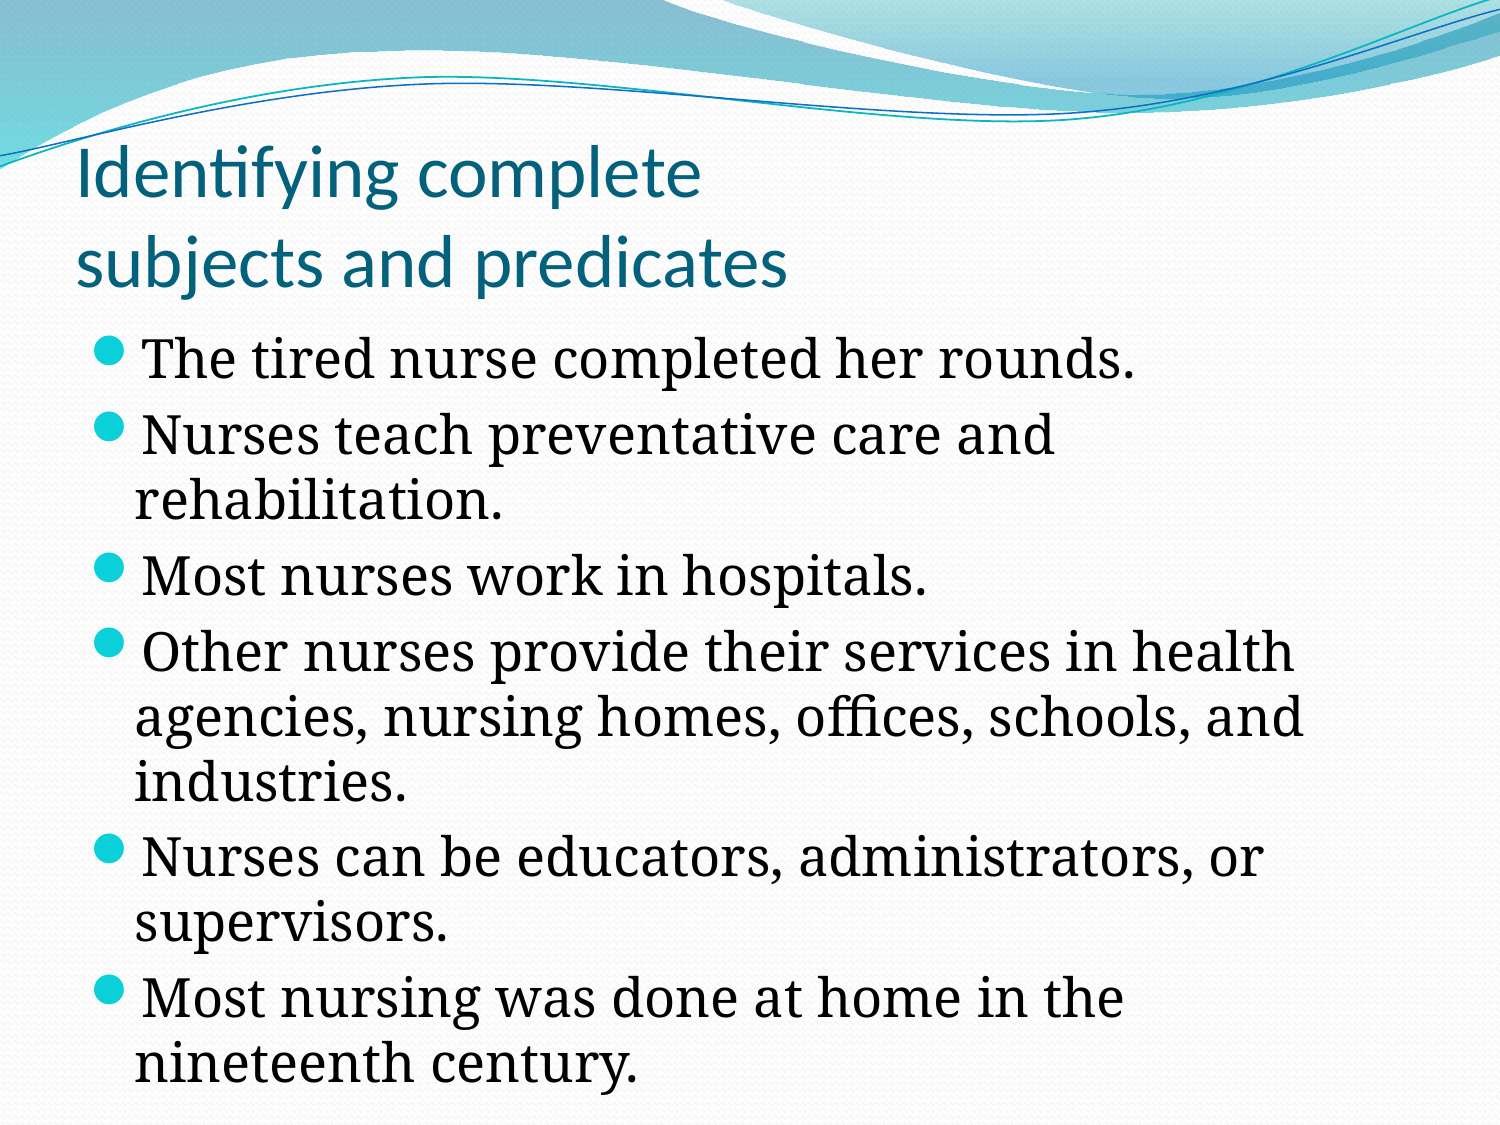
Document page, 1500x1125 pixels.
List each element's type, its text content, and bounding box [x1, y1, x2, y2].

title Identifying complete subjects and predicates [75, 115, 1425, 303]
list The tired nurse completed her rounds. Nurses teach preventative care and rehabilitation. Most nurses work in hospitals. Other nurses provide their services in health agencies, nursing homes, offices, schools, and industries. Nurses can be educators, administrators, or supervisors. Most nursing was done at home in the nineteenth century. [75, 317, 1425, 1038]
